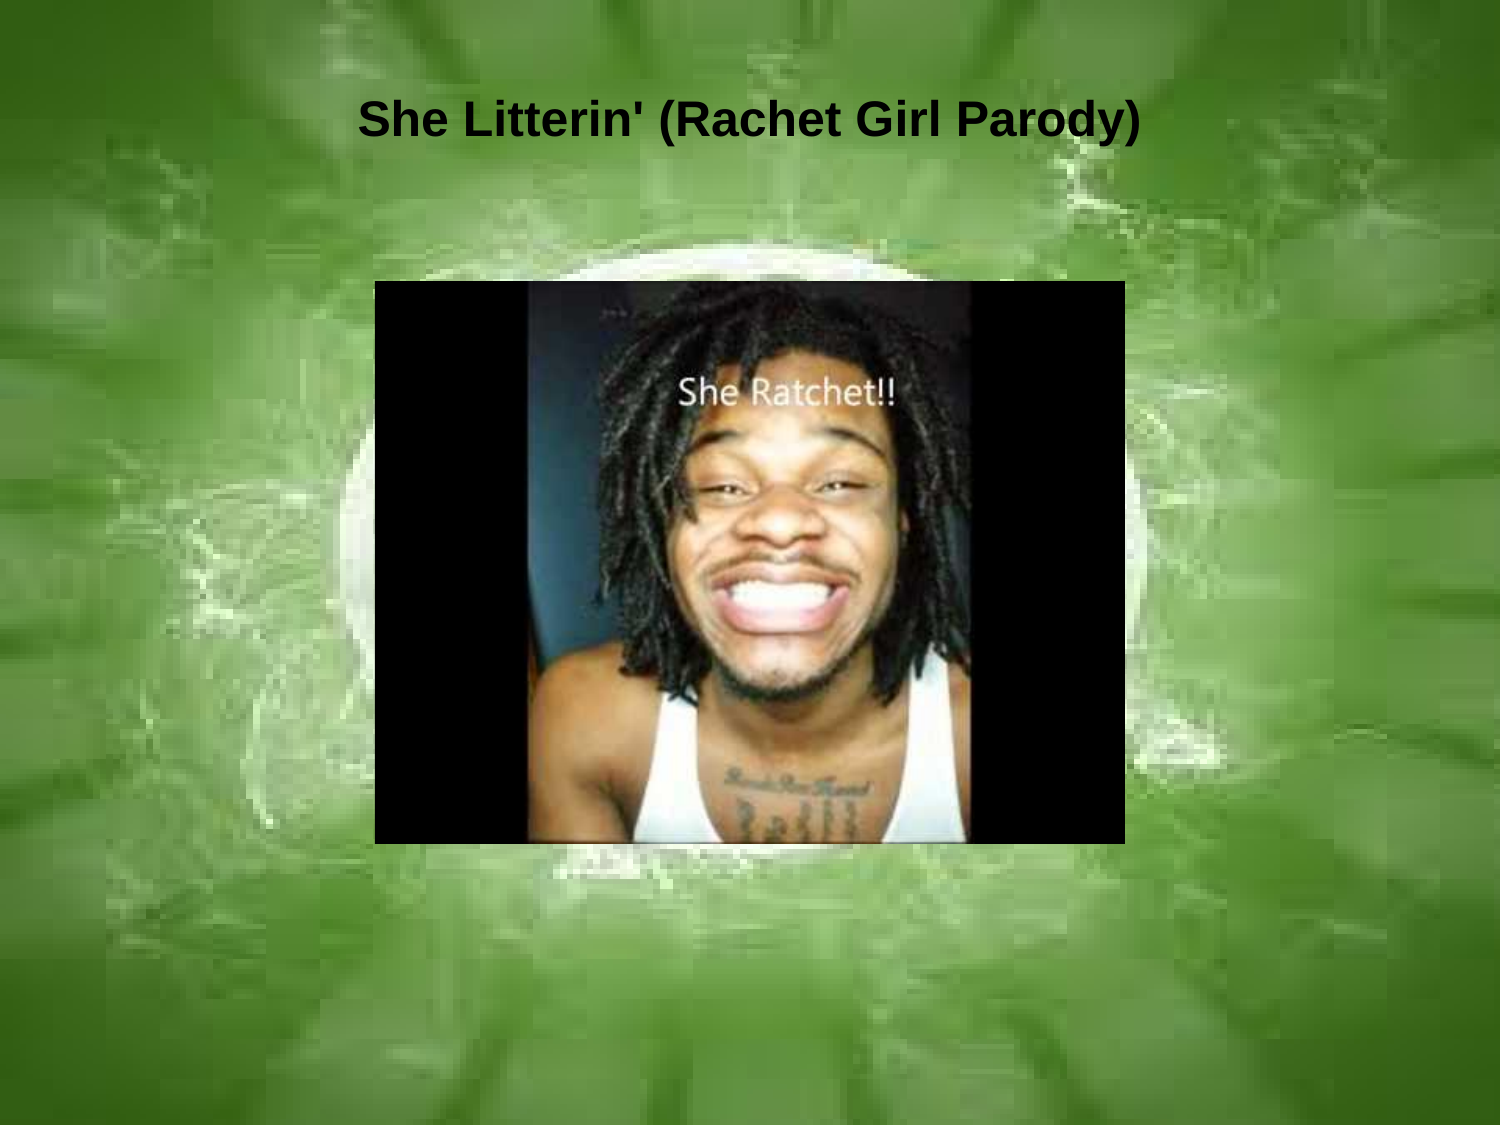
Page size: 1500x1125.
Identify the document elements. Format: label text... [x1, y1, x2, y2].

text_box [374, 281, 1125, 844]
title She Litterin' (Rachet Girl Parody) [112, 0, 1388, 162]
picture [0, 0, 1500, 1125]
